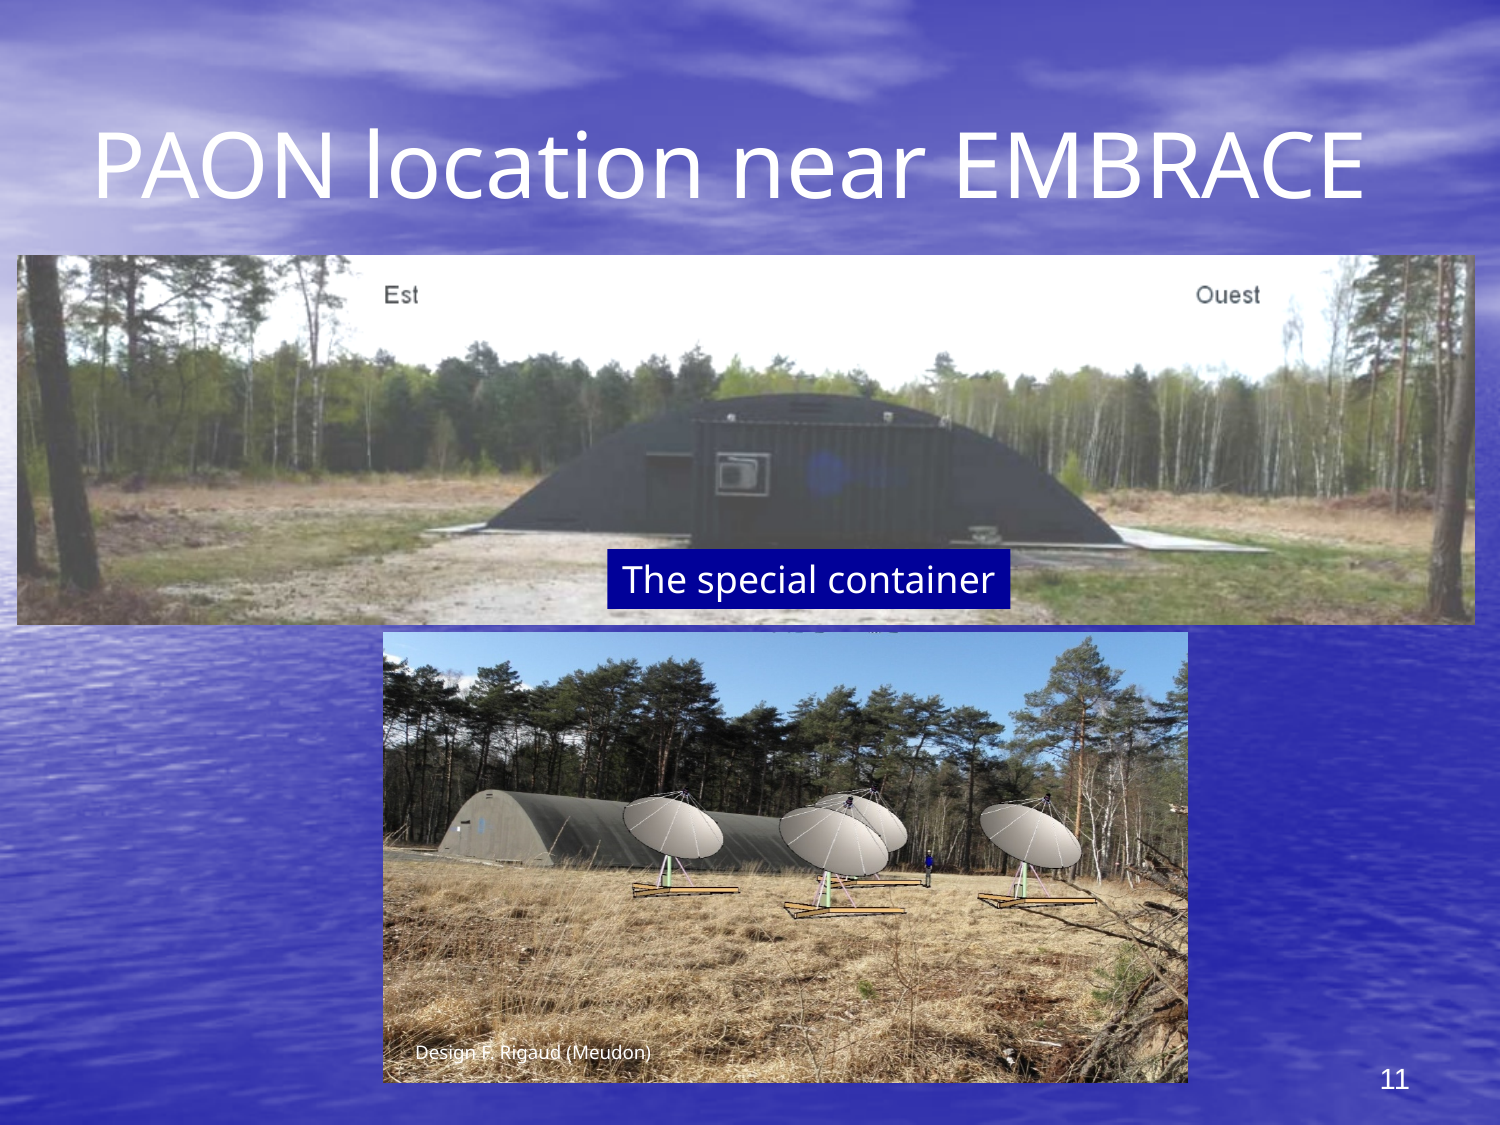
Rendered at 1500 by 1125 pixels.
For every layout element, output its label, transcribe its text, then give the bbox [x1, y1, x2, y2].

slide_number 11 [1074, 1024, 1426, 1103]
title PAON location near EMBRACE [74, 47, 1426, 253]
picture [17, 255, 1475, 626]
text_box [383, 631, 1189, 1083]
